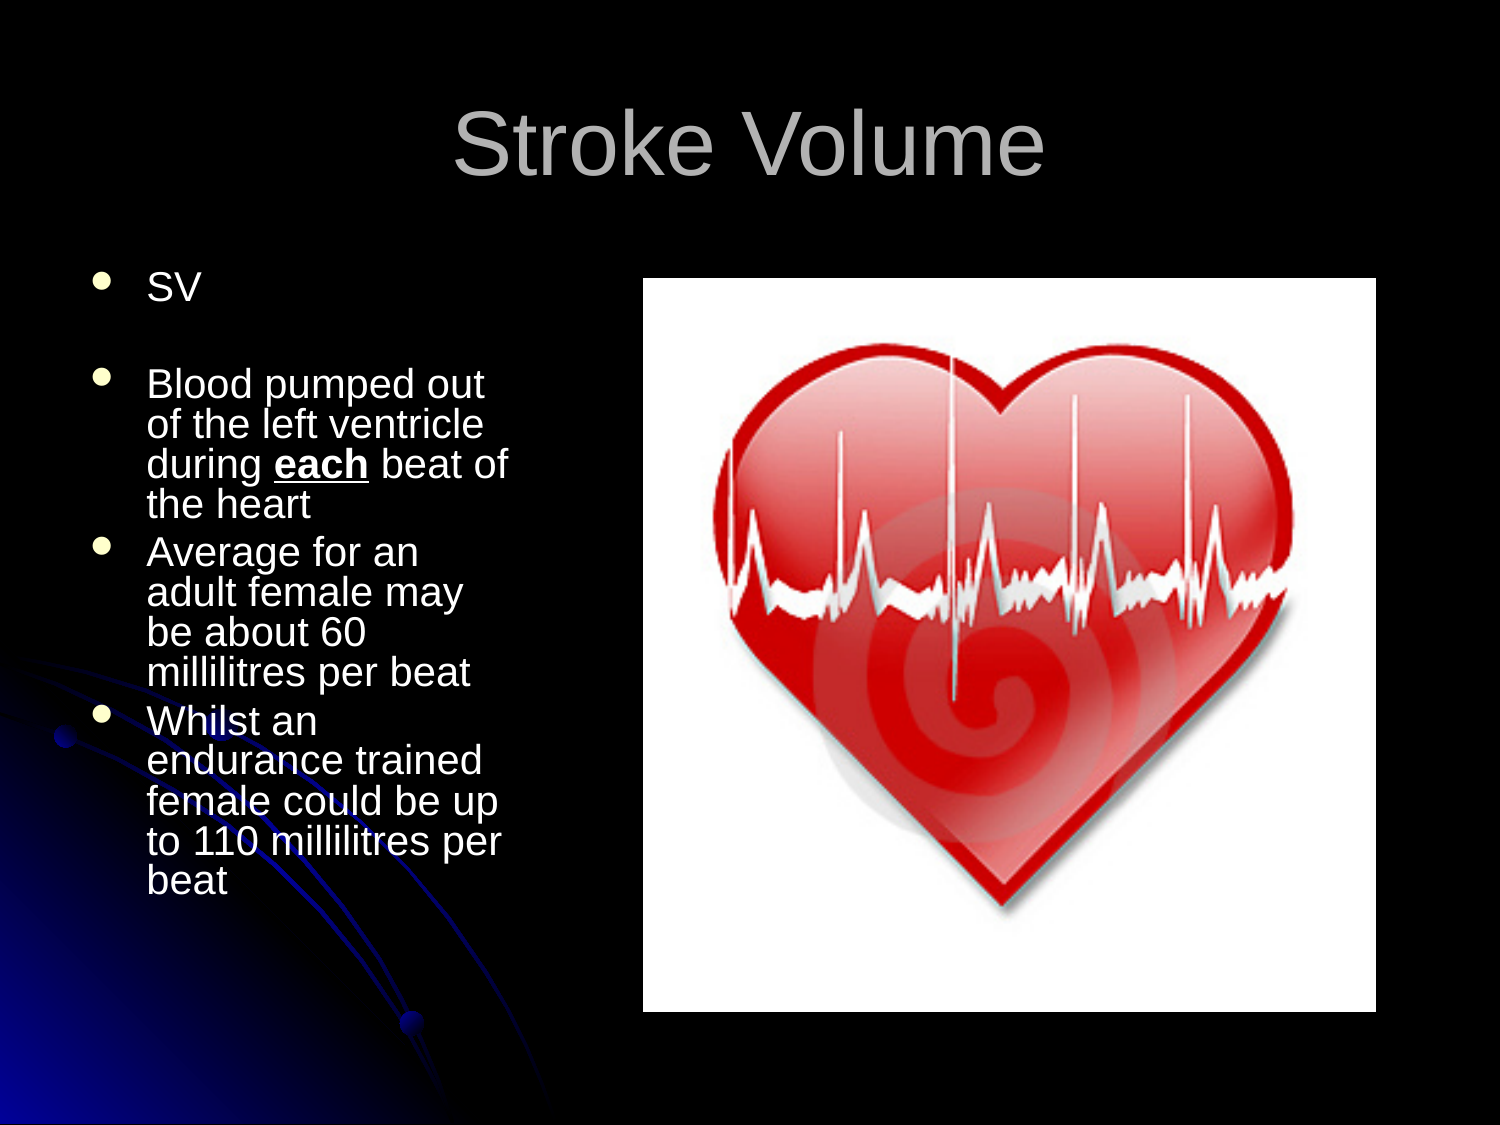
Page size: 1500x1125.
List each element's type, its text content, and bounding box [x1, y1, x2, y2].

list SV Blood pumped out of the left ventricle during each beat of the heart Average for an adult female may be about 60 millilitres per beat Whilst an endurance trained female could be up to 110 millilitres per beat [74, 262, 526, 1000]
picture [643, 278, 1377, 1012]
title Stroke Volume [74, 45, 1426, 233]
